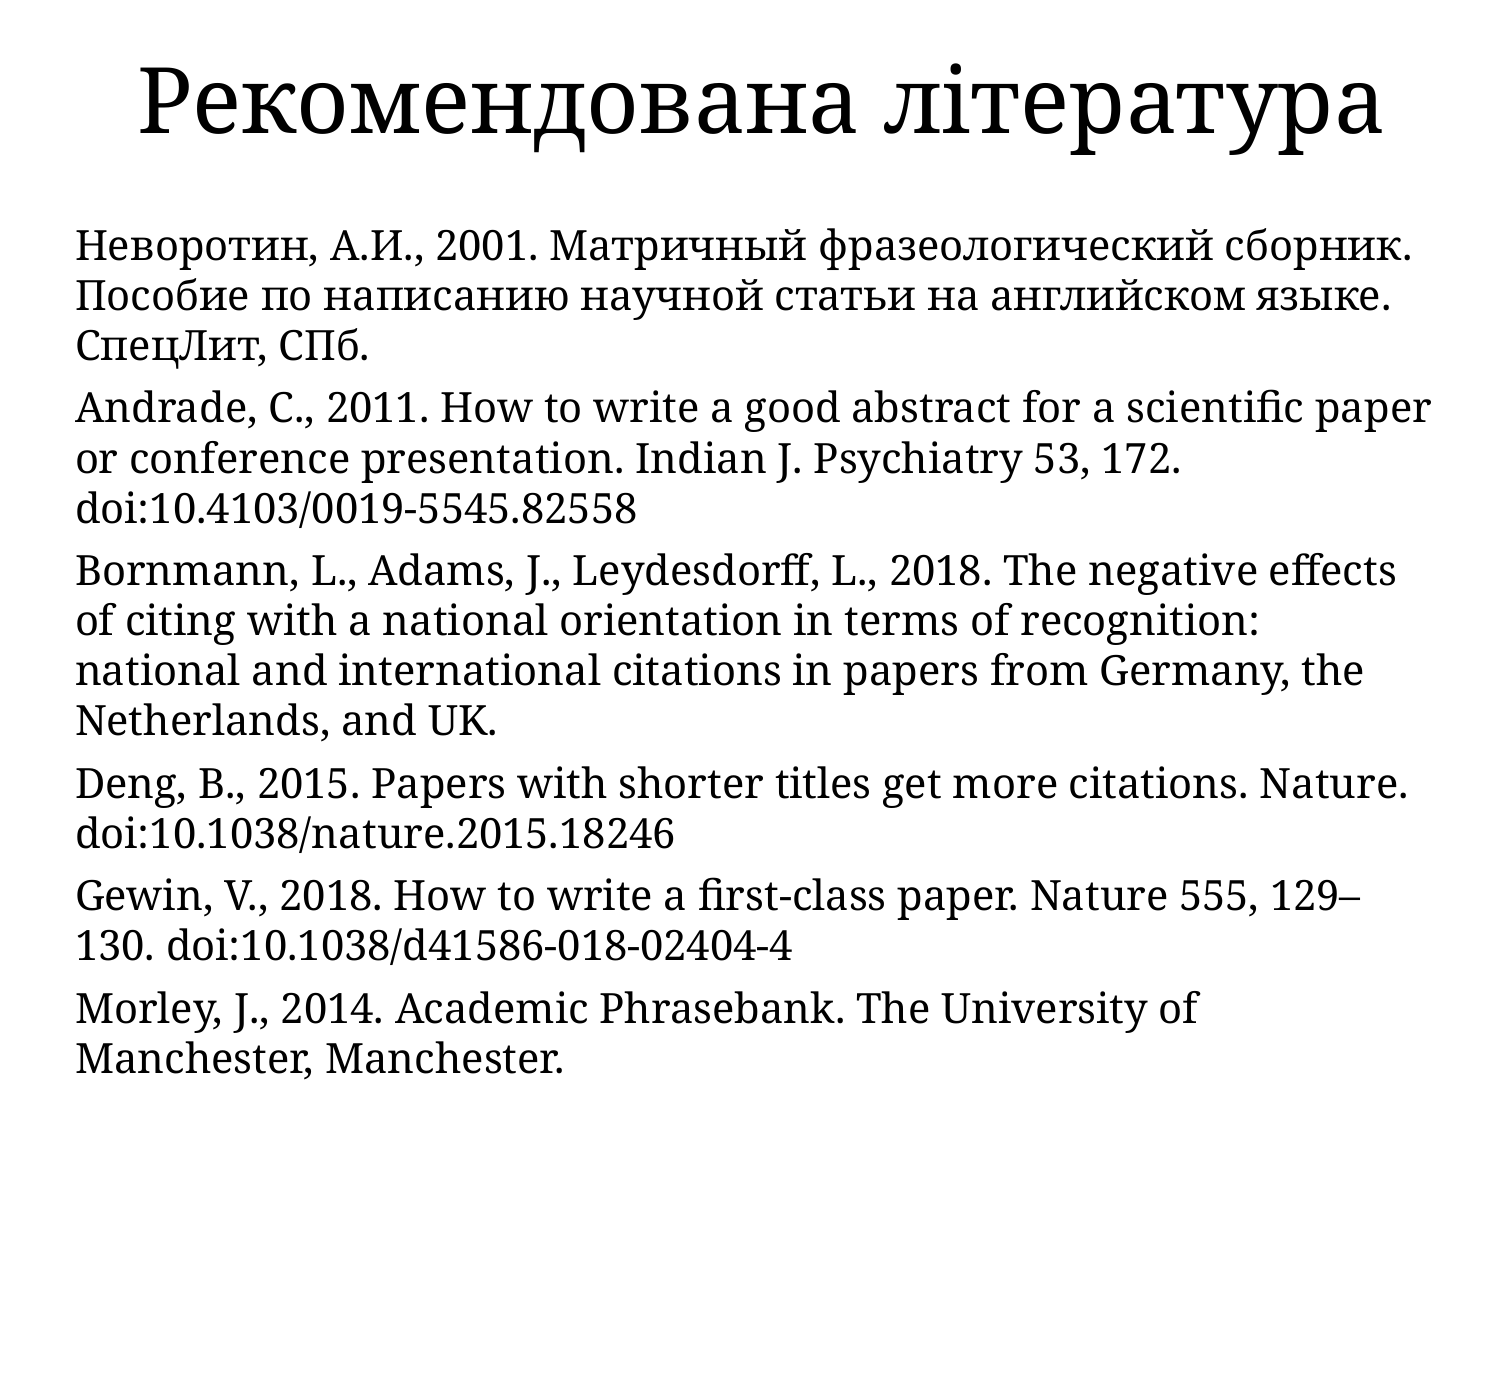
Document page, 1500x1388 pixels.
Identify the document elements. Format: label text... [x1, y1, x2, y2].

title Рекомендована література [137, 41, 1488, 153]
list Неворотин, А.И., 2001. Матричный фразеологический сборник. Пособие по написанию научной статьи на английском языке. СпецЛит, СПб. Andrade, C., 2011. How to write a good abstract for a scientific paper or conference presentation. Indian J. Psychiatry 53, 172. doi:10.4103/0019-5545.82558 Bornmann, L., Adams, J., Leydesdorff, L., 2018. The negative effects of citing with a national orientation in terms of recognition: national and international citations in papers from Germany, the Netherlands, and UK. Deng, B., 2015. Papers with shorter titles get more citations. Nature. doi:10.1038/nature.2015.18246 Gewin, V., 2018. How to write a first-class paper. Nature 555, 129–130. doi:10.1038/d41586-018-02404-4 Morley, J., 2014. Academic Phrasebank. The University of Manchester, Manchester. [75, 218, 1434, 1153]
